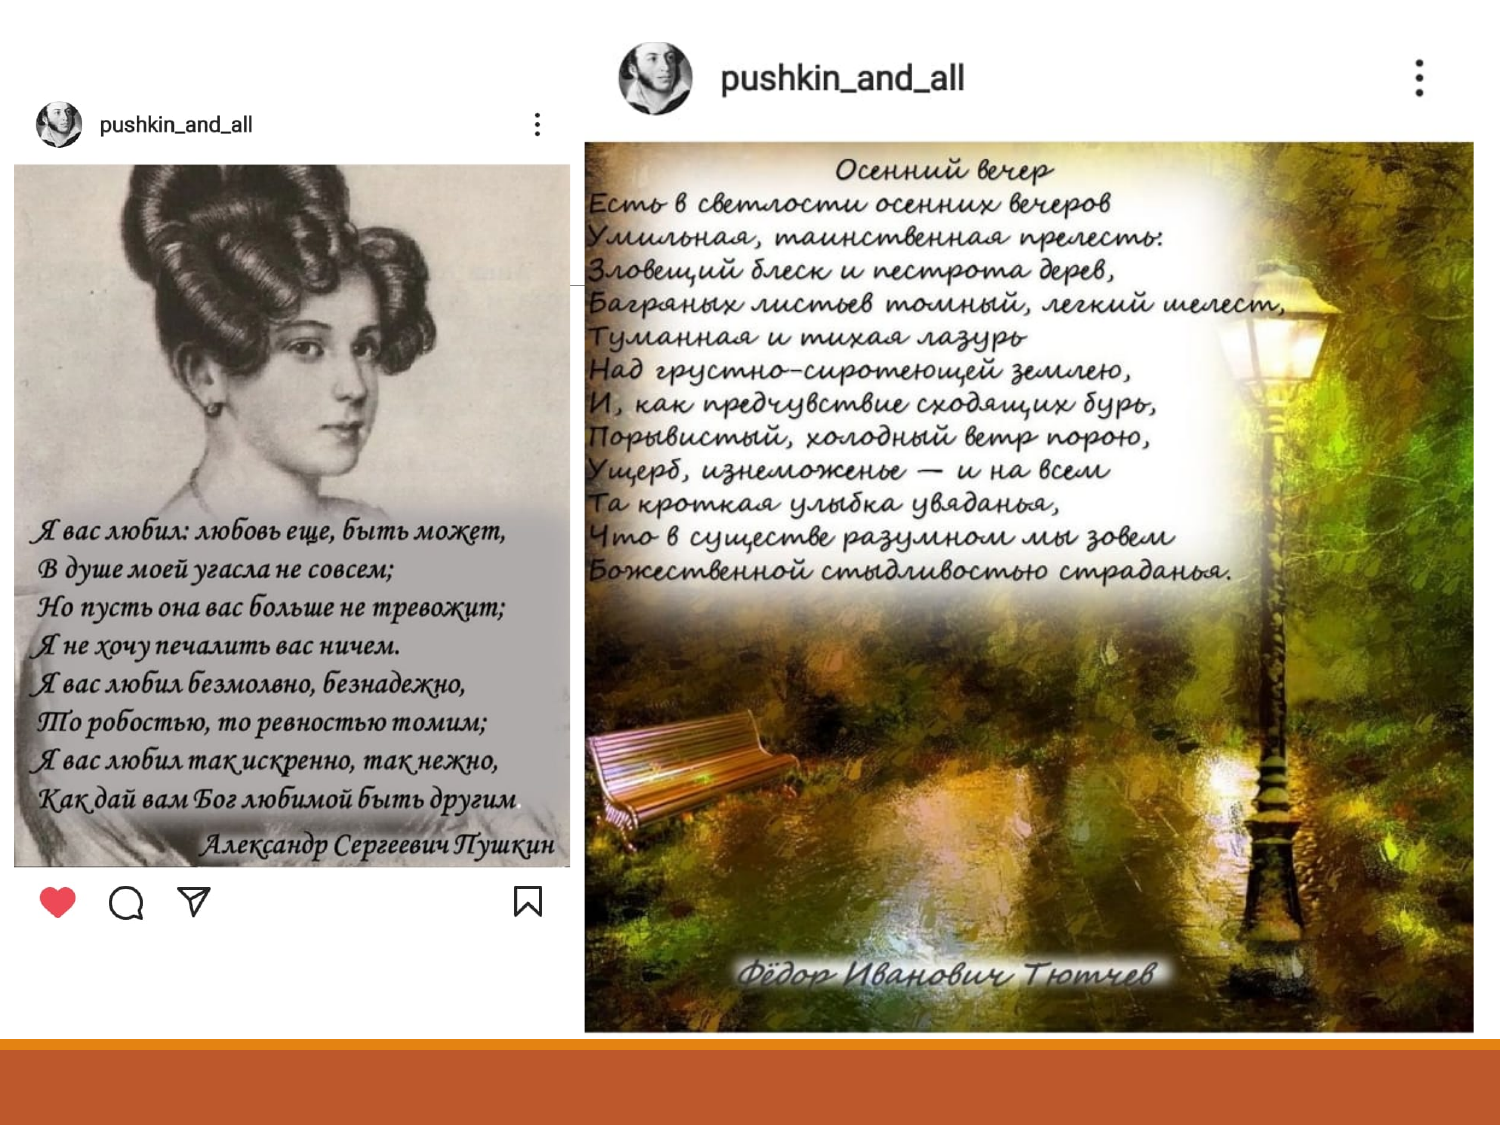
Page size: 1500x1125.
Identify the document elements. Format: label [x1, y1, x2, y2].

picture [584, 42, 1475, 1038]
list [13, 89, 571, 930]
